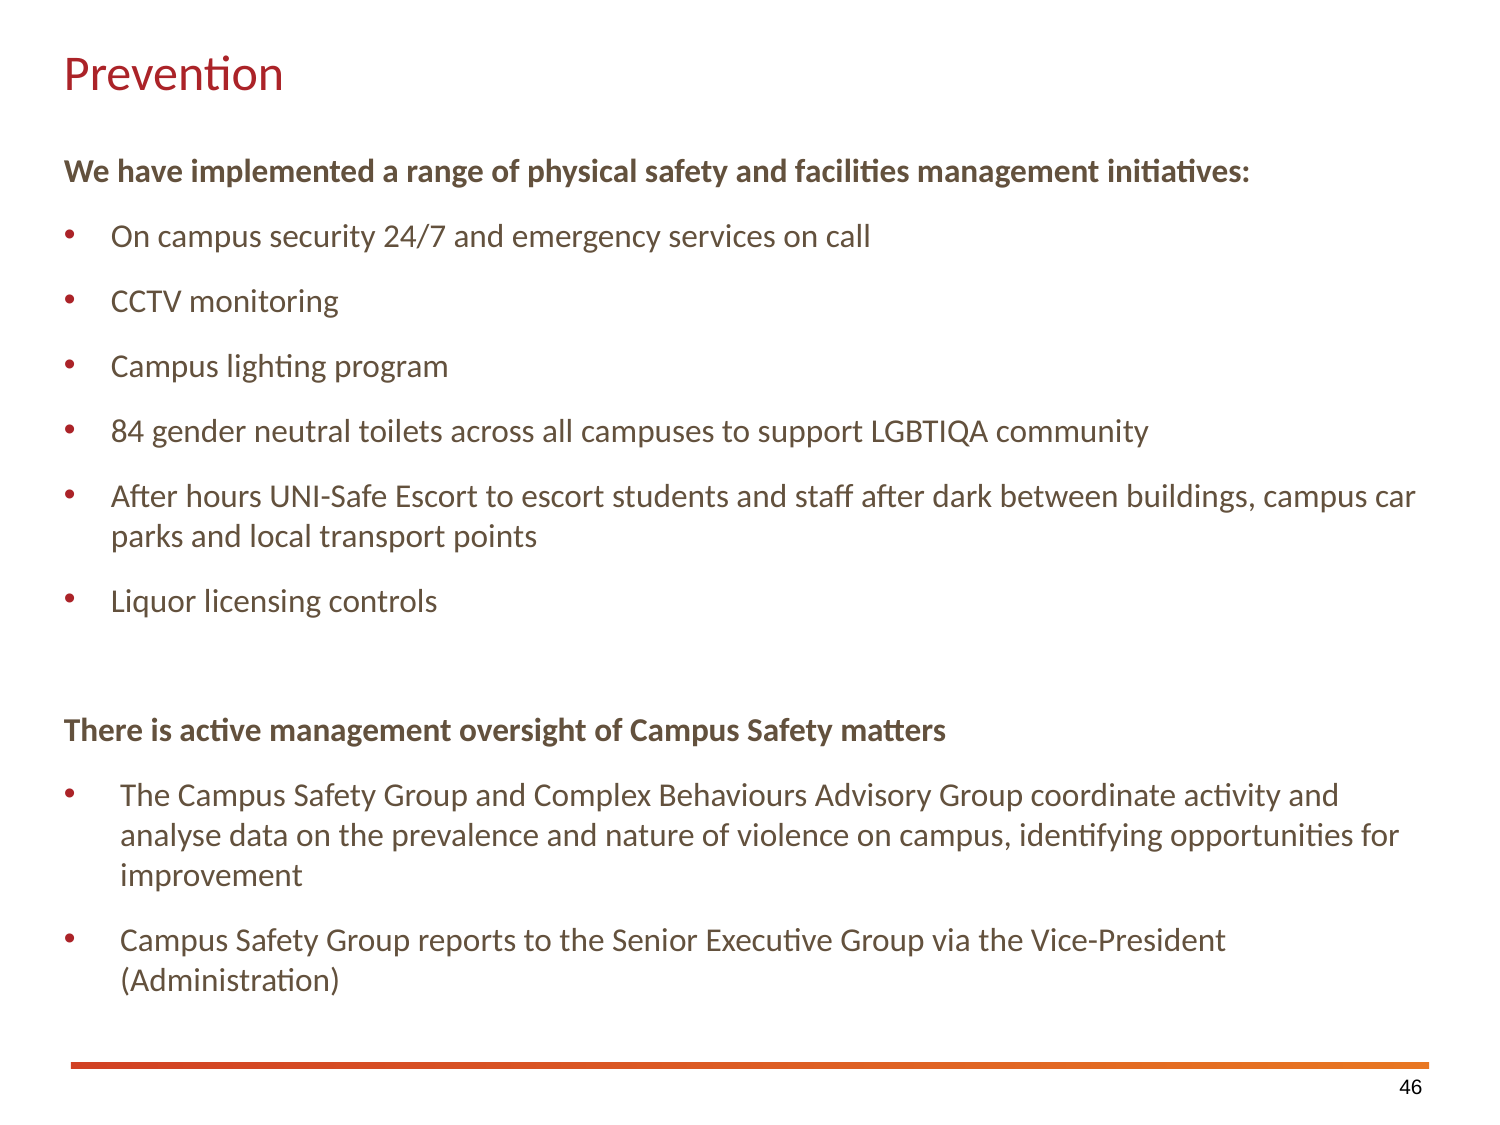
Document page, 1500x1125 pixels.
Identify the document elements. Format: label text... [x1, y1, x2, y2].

list We have implemented a range of physical safety and facilities management initiatives: On campus security 24/7 and emergency services on call CCTV monitoring Campus lighting program 84 gender neutral toilets across all campuses to support LGBTIQA community After hours UNI-Safe Escort to escort students and staff after dark between buildings, campus car parks and local transport points Liquor licensing controls There is active management oversight of Campus Safety matters The Campus Safety Group and Complex Behaviours Advisory Group coordinate activity and analyse data on the prevalence and nature of violence on campus, identifying opportunities for improvement Campus Safety Group reports to the Senior Executive Group via the Vice-President (Administration) [63, 149, 1434, 892]
text_box Prevention [63, 40, 422, 111]
